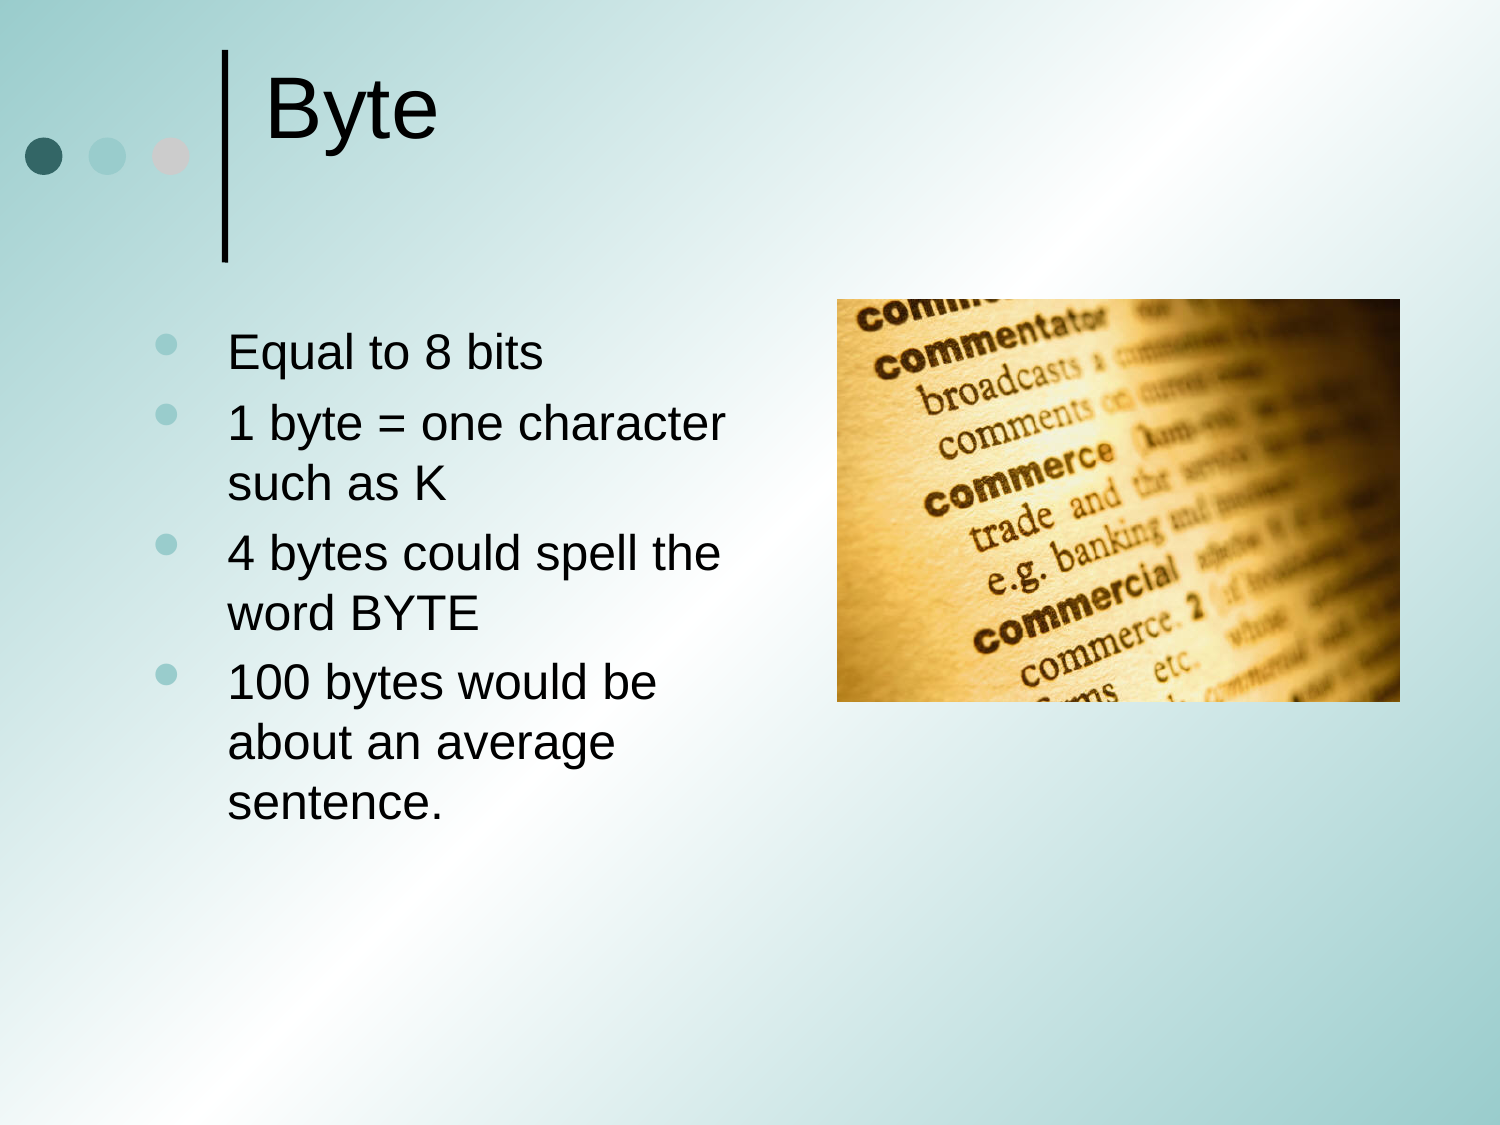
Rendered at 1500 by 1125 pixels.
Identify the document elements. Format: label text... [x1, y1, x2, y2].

title Byte [249, 30, 1401, 282]
list Equal to 8 bits 1 byte = one character such as K 4 bytes could spell the word BYTE 100 bytes would be about an average sentence. [62, 312, 776, 988]
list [837, 299, 1401, 702]
